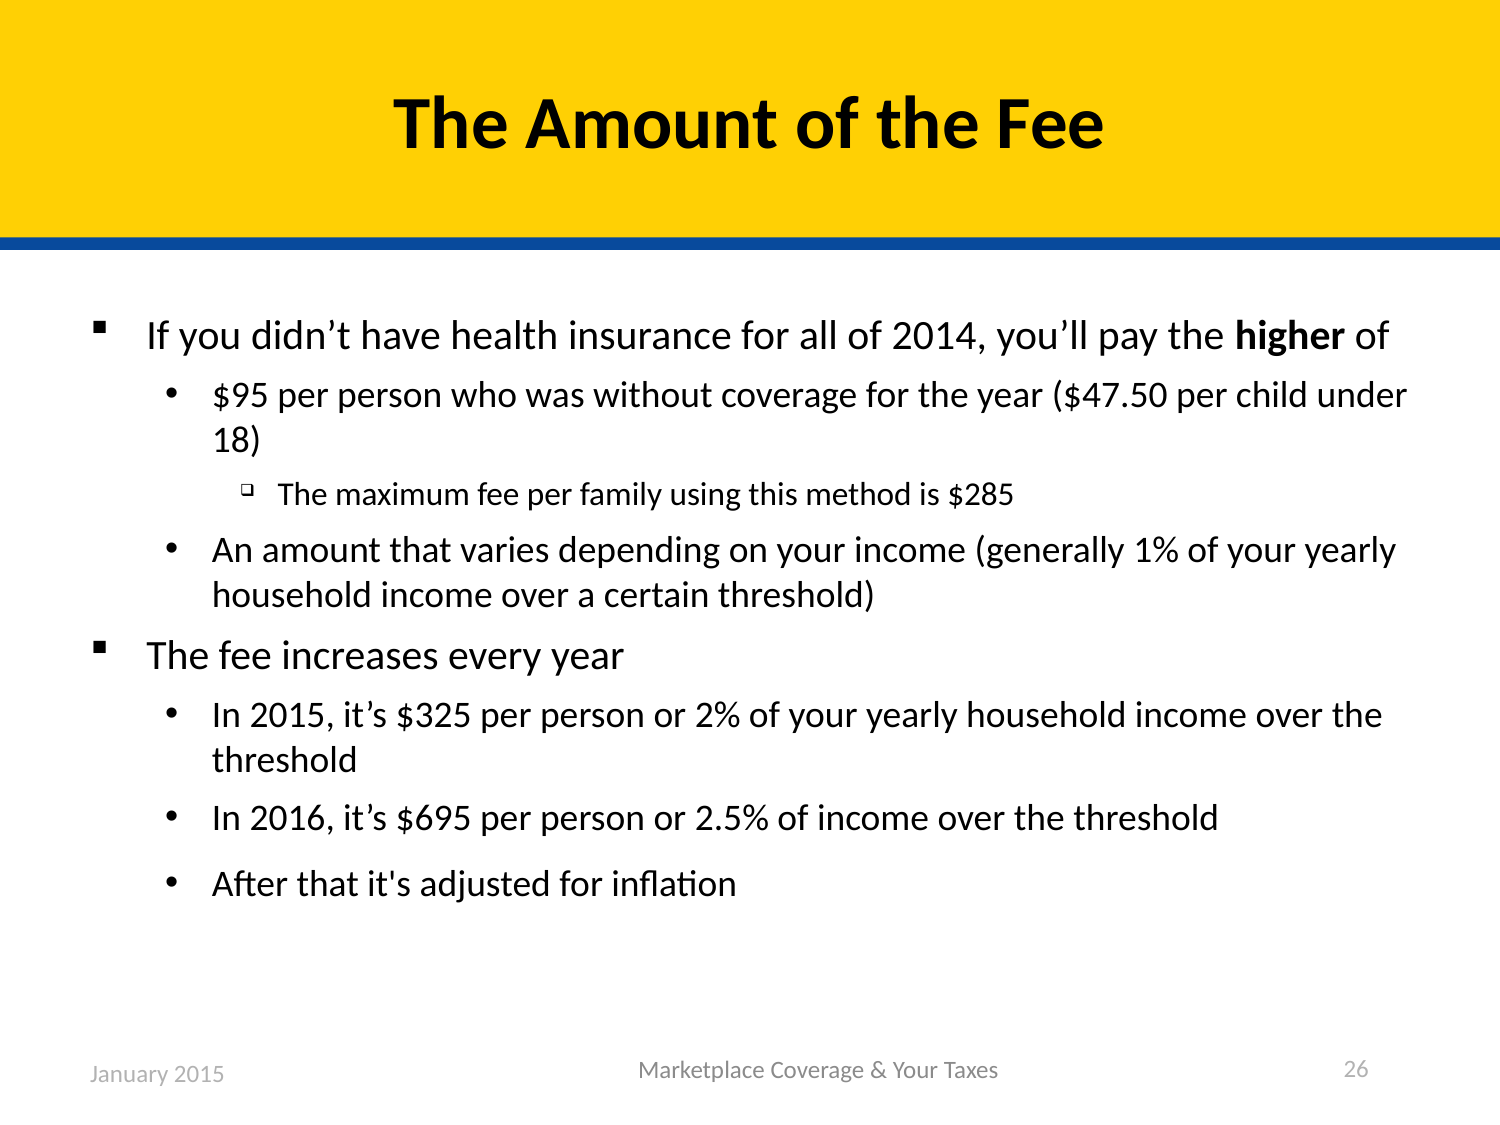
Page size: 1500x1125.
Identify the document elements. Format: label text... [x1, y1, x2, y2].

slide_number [75, 1042, 425, 1103]
title The Amount of the Fee [0, 0, 1500, 238]
list If you didn’t have health insurance for all of 2014, you’ll pay the higher of $95 per person who was without coverage for the year ($47.50 per child under 18) The maximum fee per family using this method is $285 An amount that varies depending on your income (generally 1% of your yearly household income over a certain threshold) The fee increases every year In 2015, it’s $325 per person or 2% of your yearly household income over the threshold In 2016, it’s $695 per person or 2.5% of income over the threshold After that it's adjusted for inflation [75, 299, 1425, 1005]
slide_number 26 [1275, 1037, 1438, 1098]
